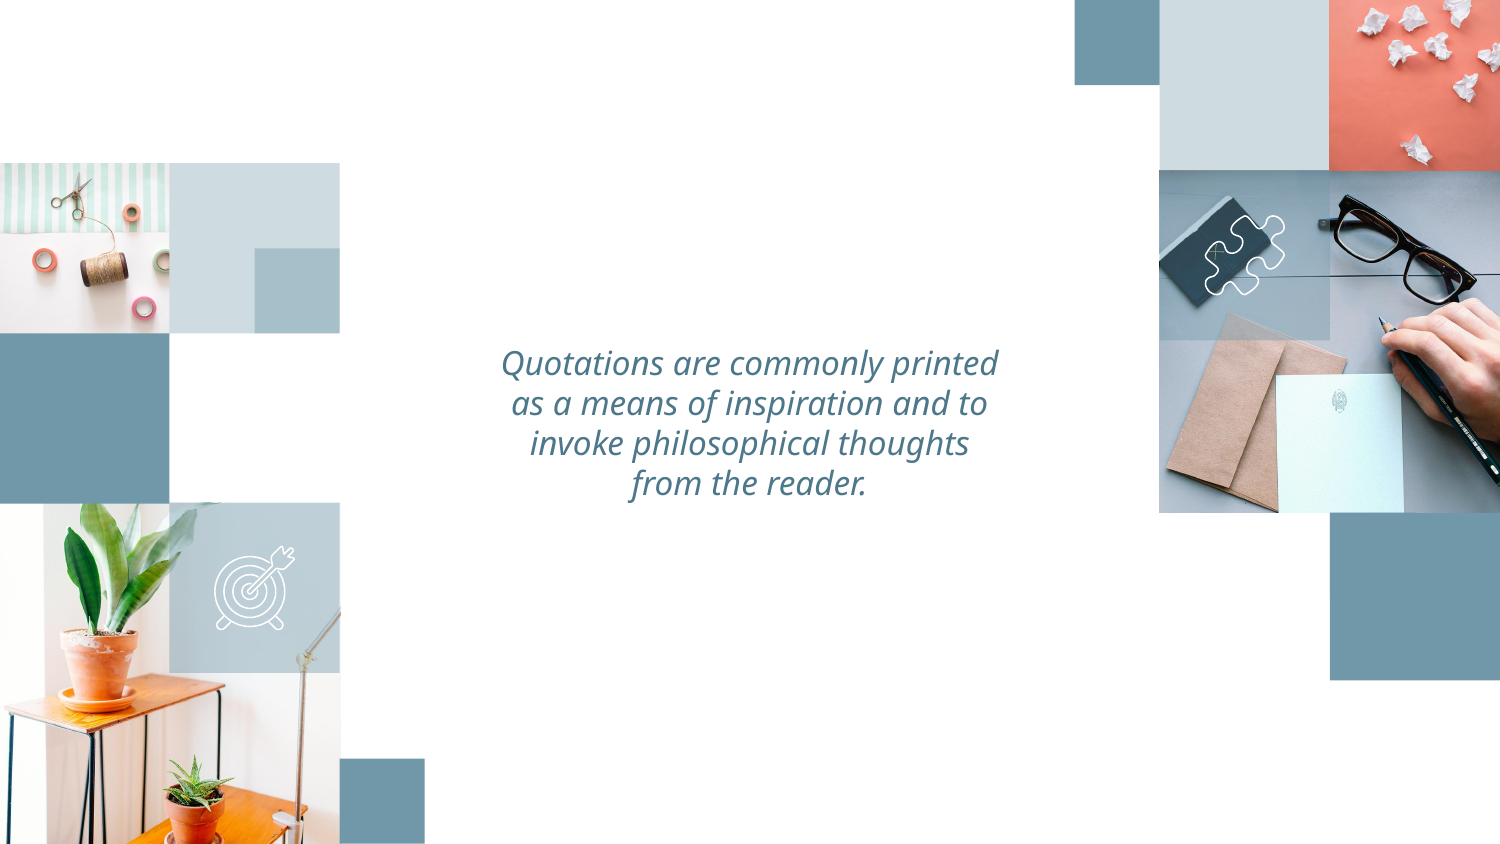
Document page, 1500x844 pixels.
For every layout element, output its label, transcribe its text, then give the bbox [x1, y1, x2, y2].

picture [1159, 0, 1500, 513]
picture [0, 502, 341, 844]
list Quotations are commonly printed as a means of inspiration and to invoke philosophical thoughts from the reader. [475, 354, 1025, 490]
picture [0, 163, 169, 333]
